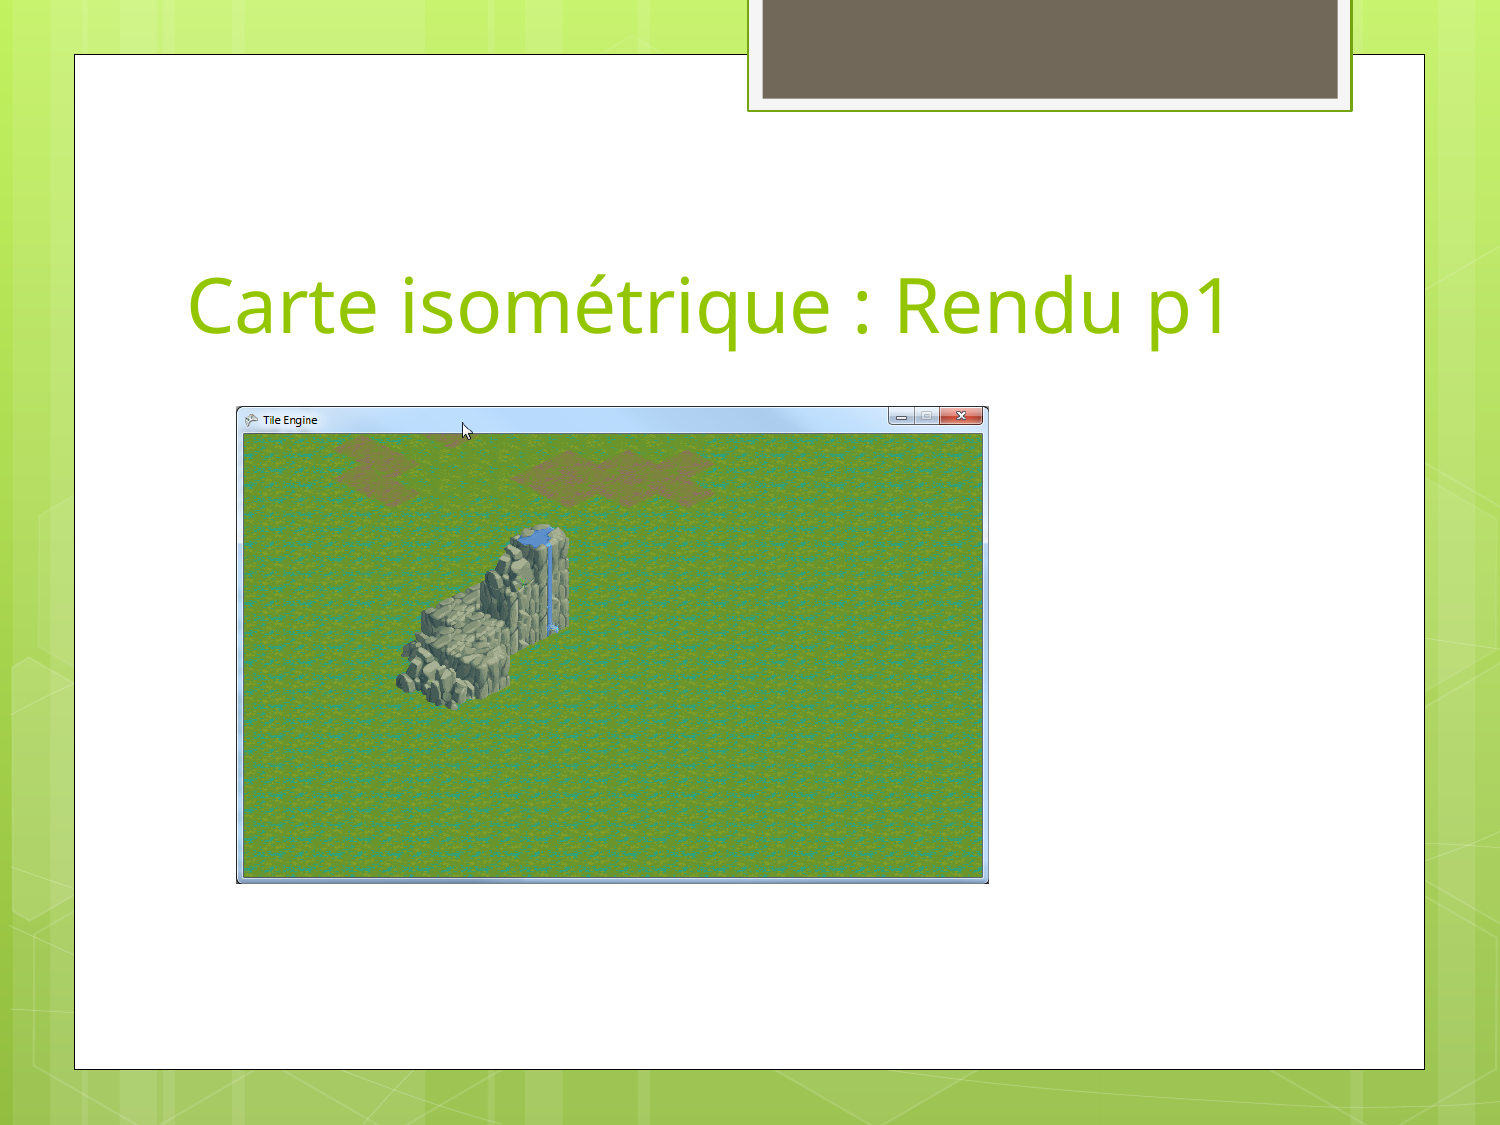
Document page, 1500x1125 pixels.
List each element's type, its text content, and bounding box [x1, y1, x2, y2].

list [235, 406, 989, 885]
title Carte isométrique : Rendu p1 [171, 168, 1324, 357]
